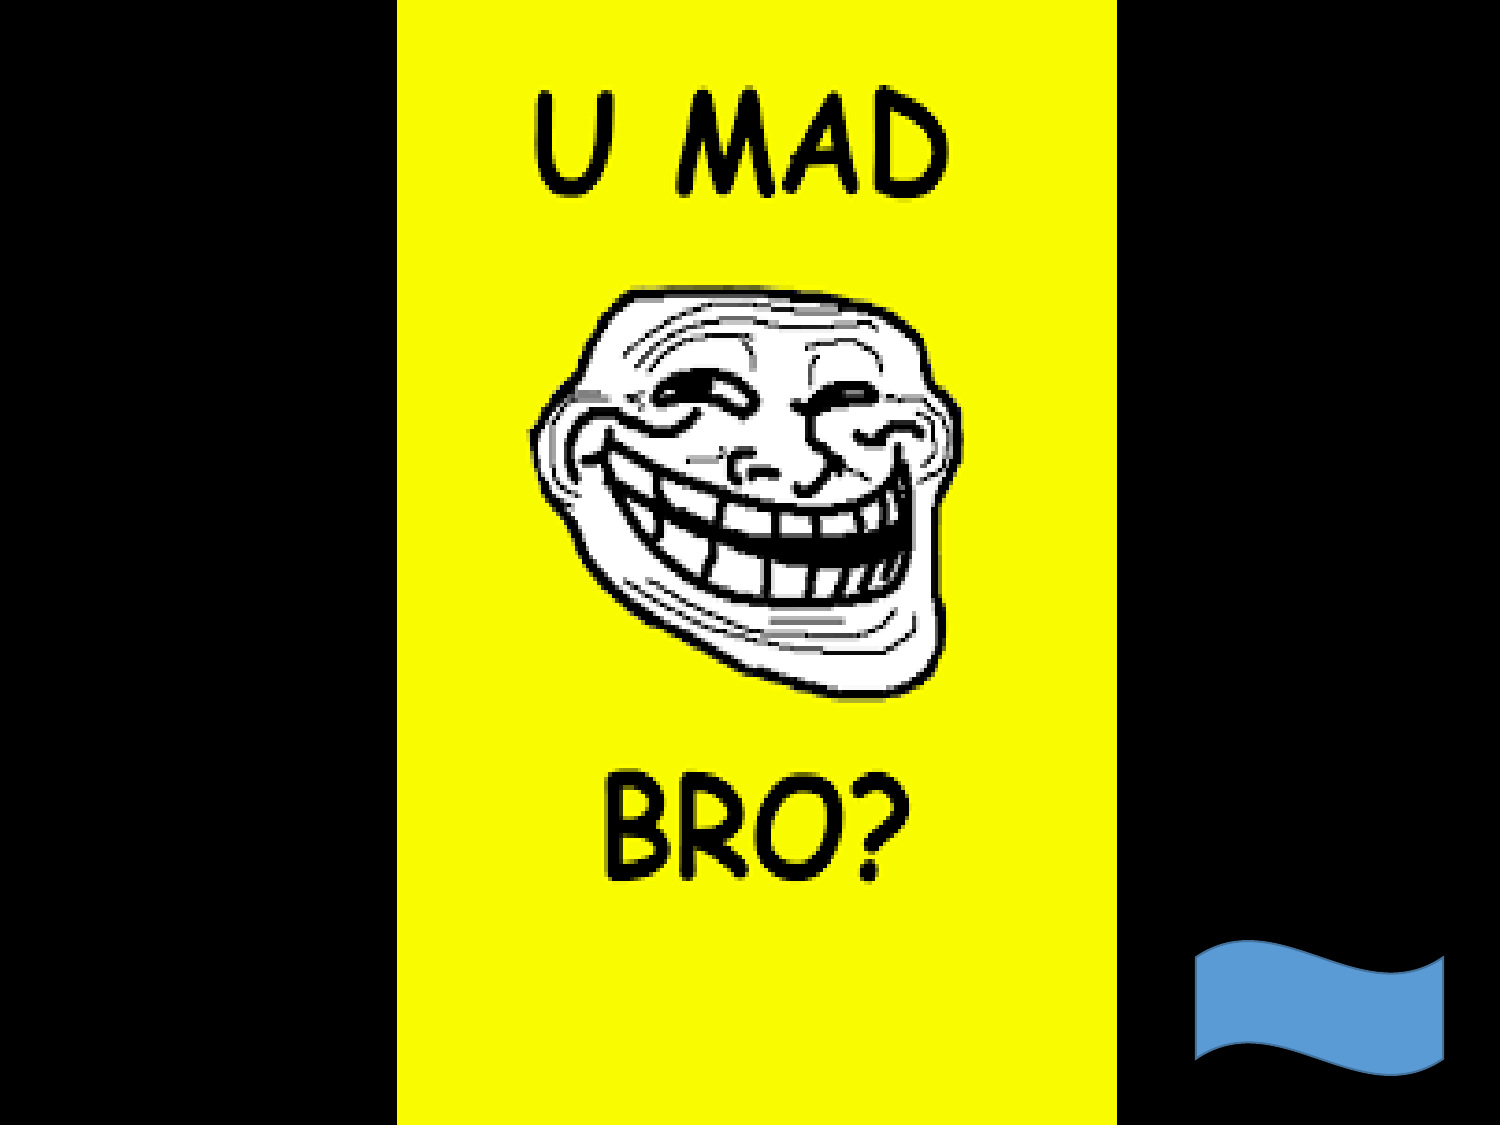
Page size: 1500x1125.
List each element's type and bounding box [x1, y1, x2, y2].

picture [397, 0, 1117, 1125]
text_box [1194, 940, 1445, 1076]
